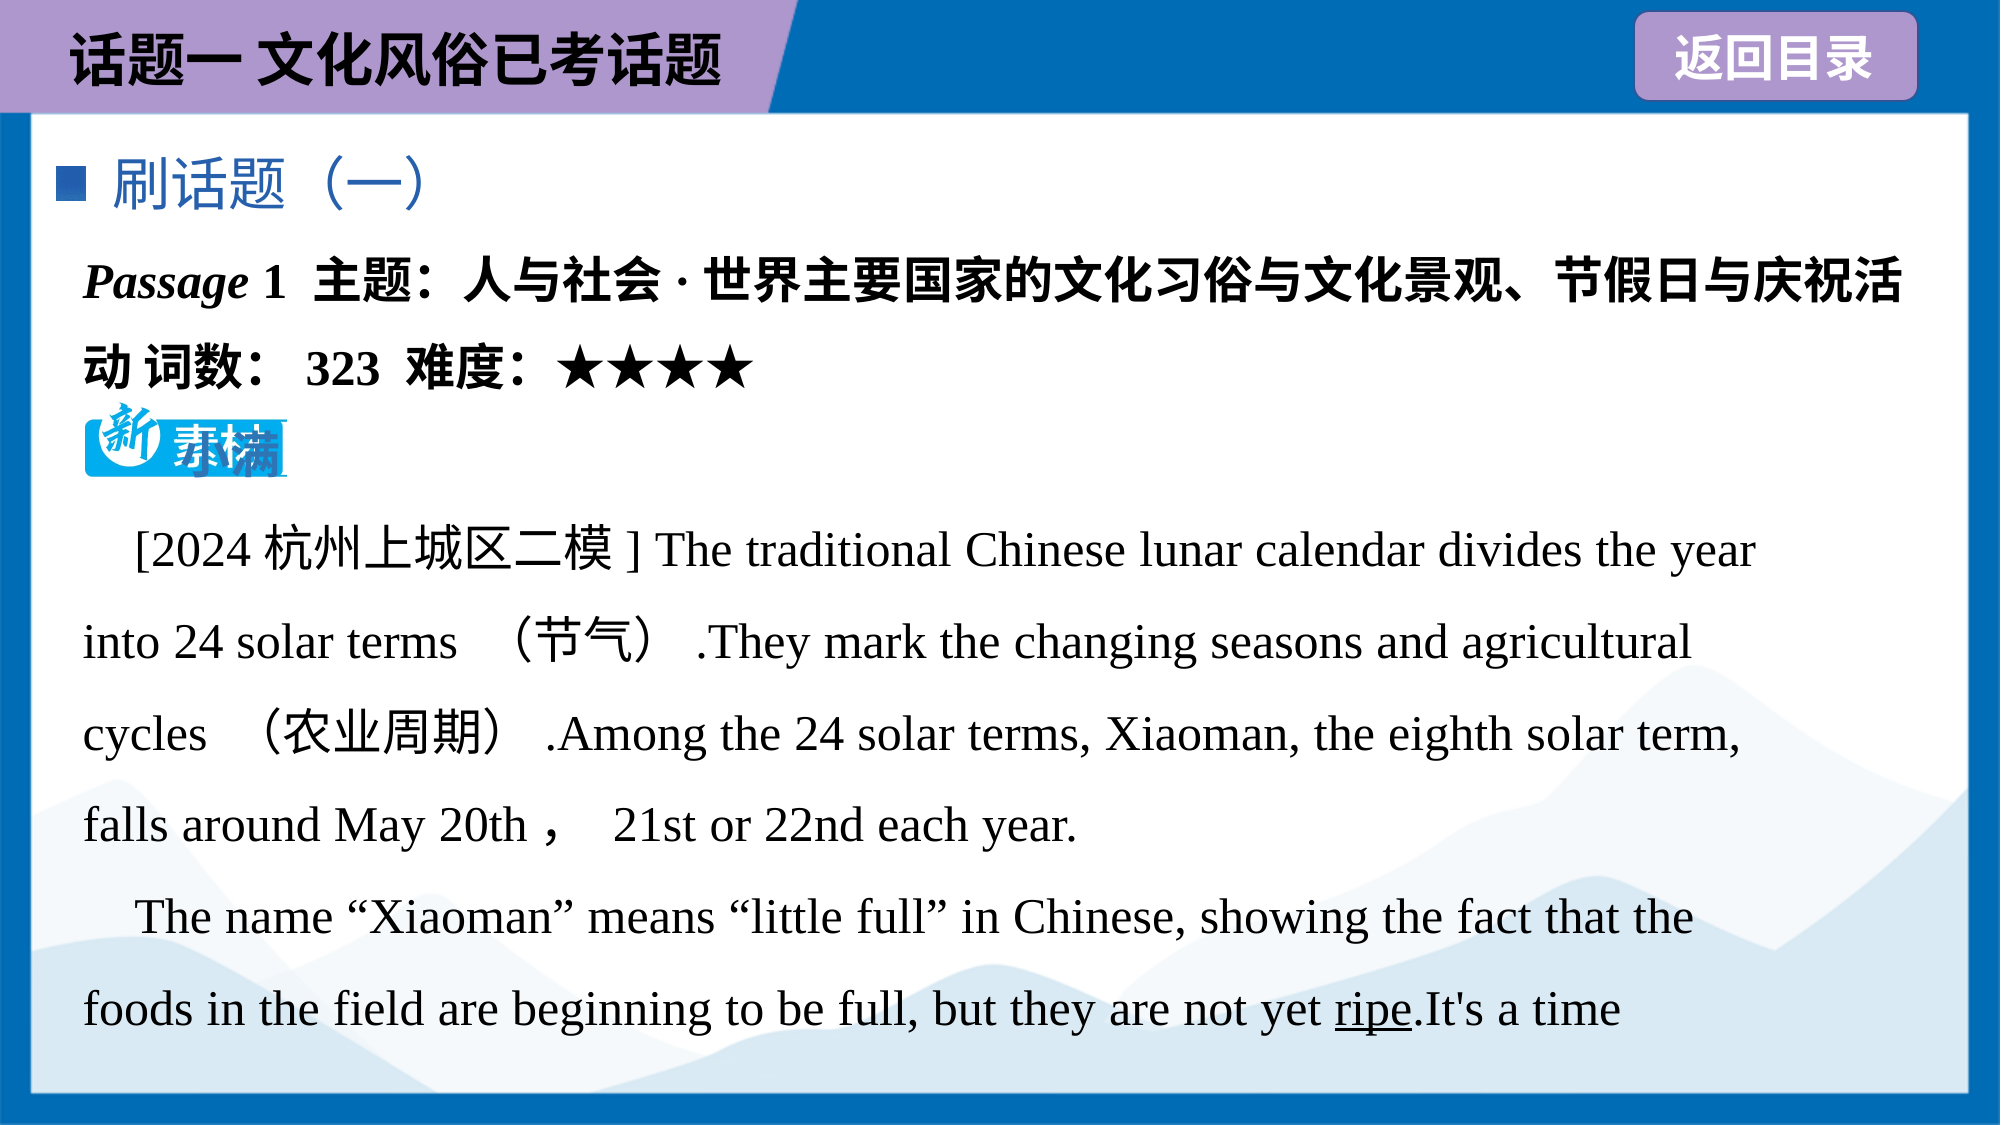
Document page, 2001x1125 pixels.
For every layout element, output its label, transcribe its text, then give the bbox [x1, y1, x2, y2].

text_box 小满 [82, 396, 1917, 475]
text_box [2024杭州上城区二模] The traditional Chinese lunar calendar divides the year into 24 solar terms （节气）.They mark the changing seasons and agricultural cycles （农业周期）.Among the 24 solar terms, Xiaoman, the eighth solar term, falls around May 20th， 21st or 22nd each year. The name “Xiaoman” means “little full” in Chinese, showing the fact that the foods in the field are beginning to be full, but they are not yet ripe.It's a time [82, 485, 1917, 1036]
text_box 刷话题（一） [112, 146, 1917, 216]
text_box Passage 1 主题：人与社会·世界主要国家的文化习俗与文化景观、节假日与庆祝活 动 词数：323 难度：★★★★ [82, 216, 1917, 387]
picture [0, 0, 2000, 1125]
